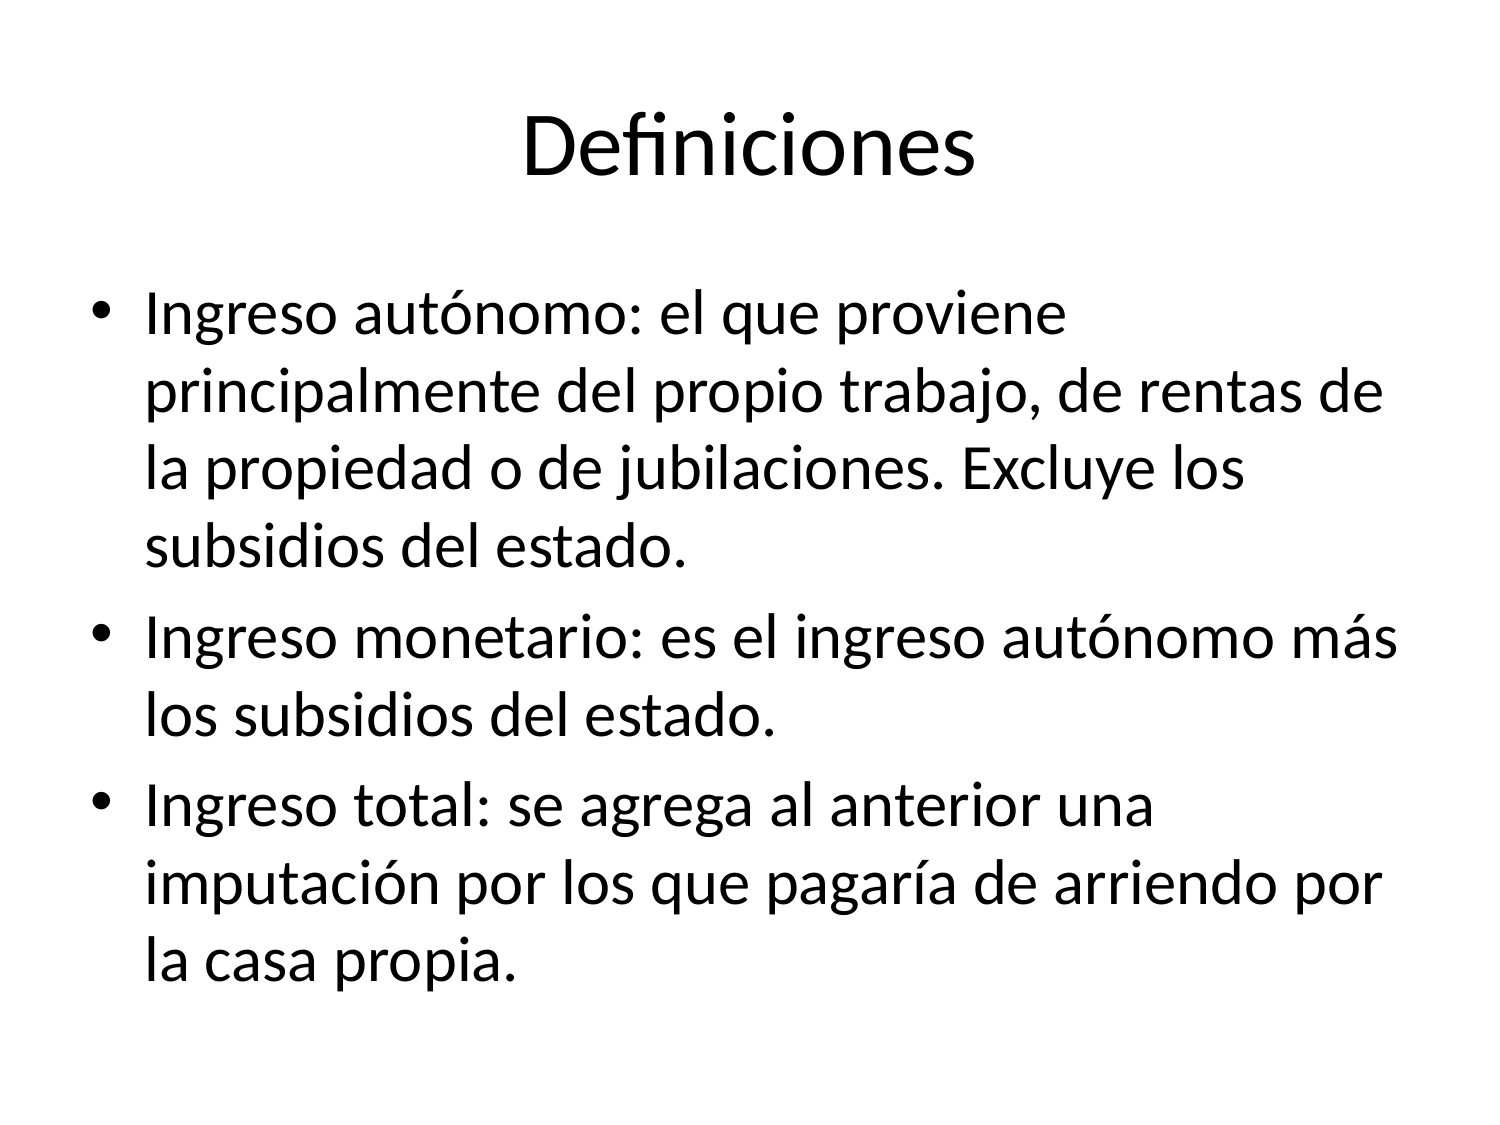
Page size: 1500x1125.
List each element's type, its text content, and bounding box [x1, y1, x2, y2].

list Ingreso autónomo: el que proviene principalmente del propio trabajo, de rentas de la propiedad o de jubilaciones. Excluye los subsidios del estado. Ingreso monetario: es el ingreso autónomo más los subsidios del estado. Ingreso total: se agrega al anterior una imputación por los que pagaría de arriendo por la casa propia. [75, 262, 1425, 1005]
title Definiciones [75, 45, 1425, 233]
